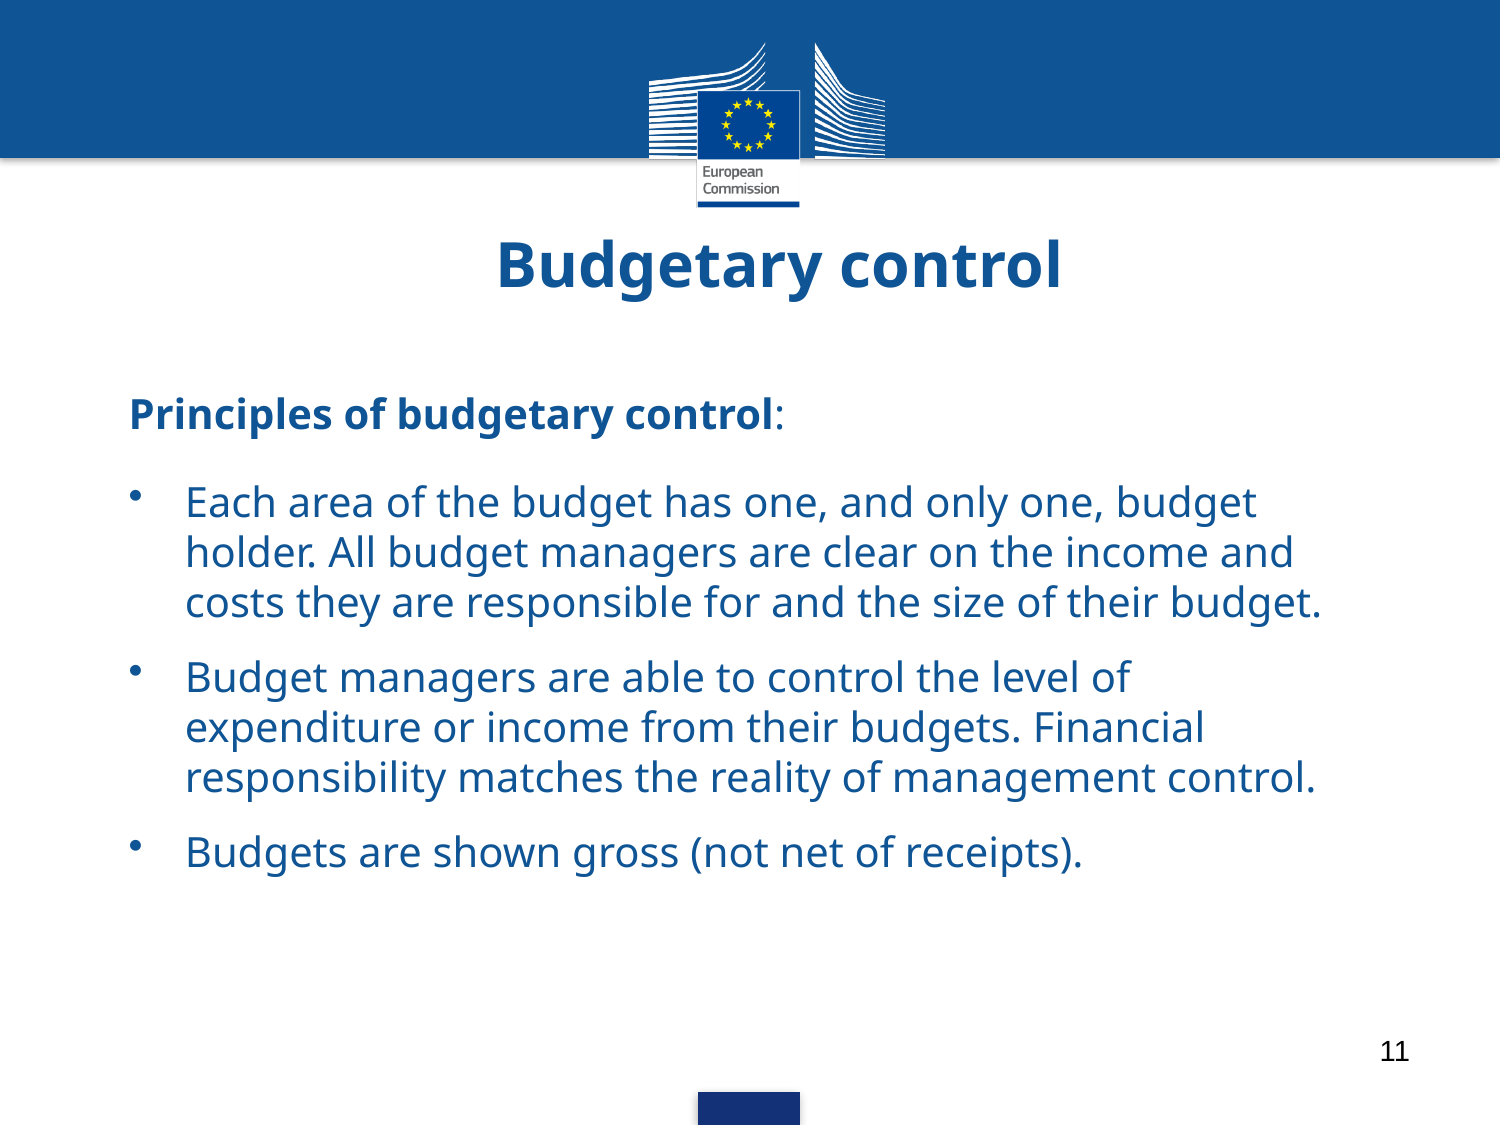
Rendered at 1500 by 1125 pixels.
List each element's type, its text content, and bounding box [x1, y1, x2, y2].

picture [649, 42, 885, 199]
list Principles of budgetary control: Each area of the budget has one, and only one, budget holder. All budget managers are clear on the income and costs they are responsible for and the size of their budget. Budget managers are able to control the level of expenditure or income from their budgets. Financial responsibility matches the reality of management control. Budgets are shown gross (not net of receipts). [113, 380, 1387, 1083]
title Budgetary control [0, 199, 1500, 327]
slide_number 11 [1074, 1024, 1426, 1103]
